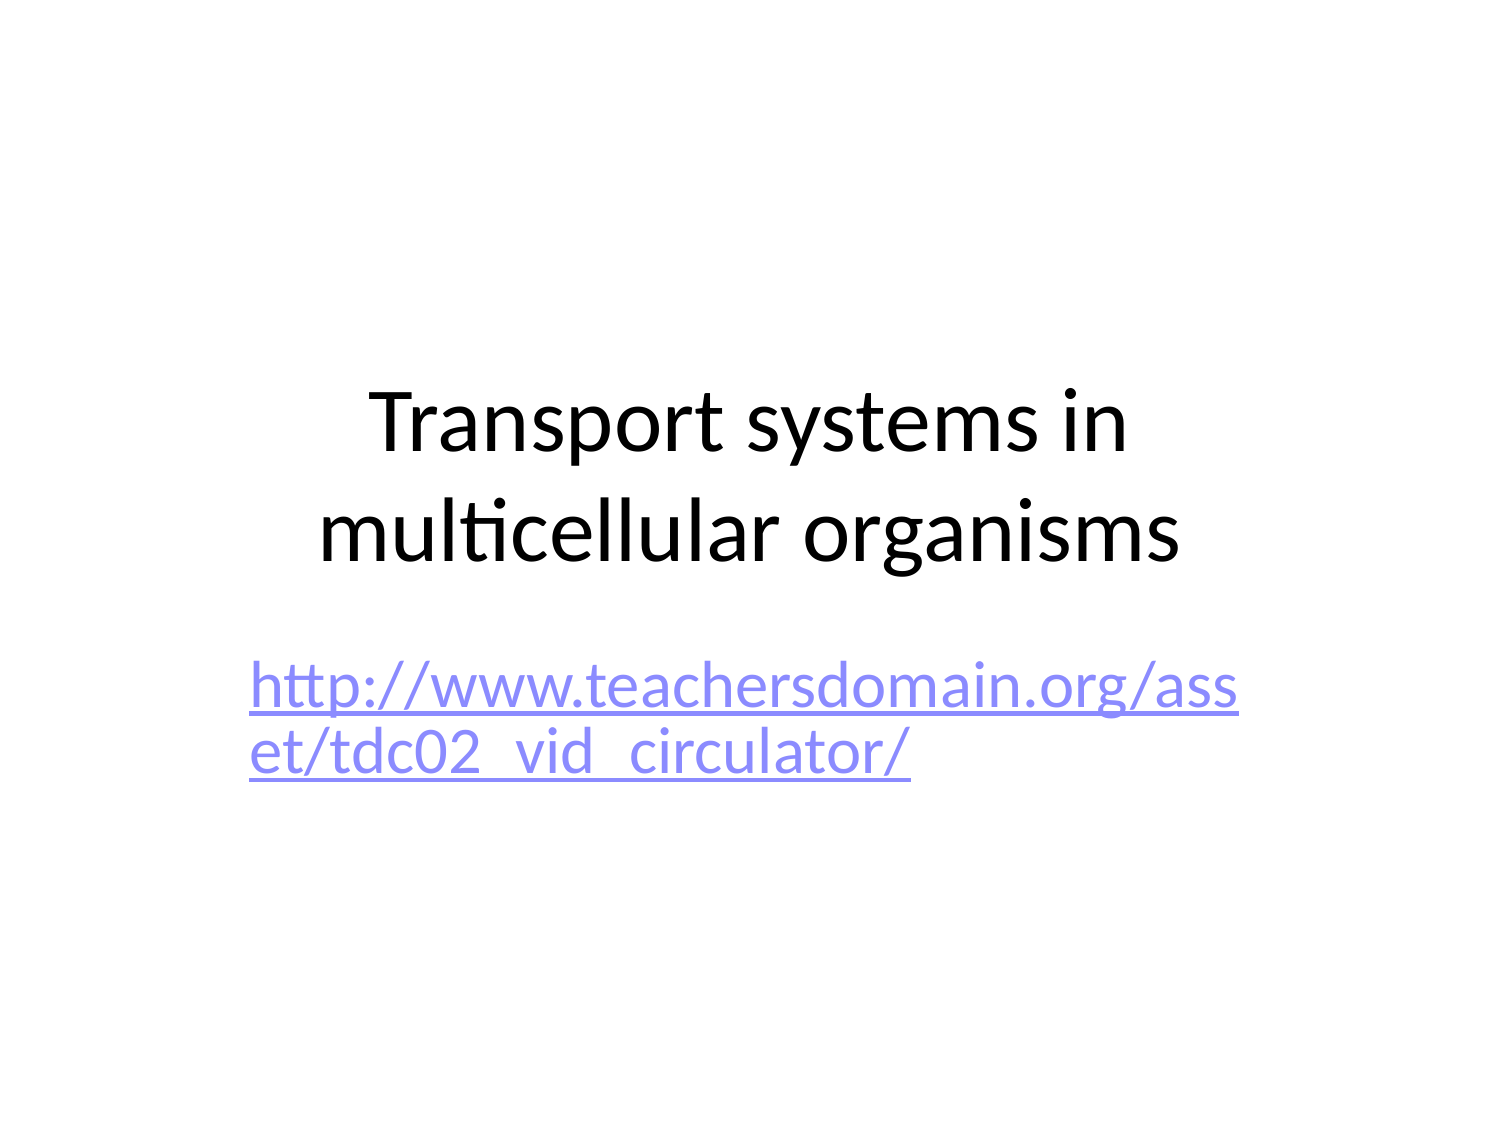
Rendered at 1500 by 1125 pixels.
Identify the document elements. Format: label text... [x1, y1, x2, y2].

subtitle http://www.teachersdomain.org/asset/tdc02_vid_circulator/ [234, 632, 1285, 921]
title Transport systems in multicellular organisms [112, 349, 1388, 591]
